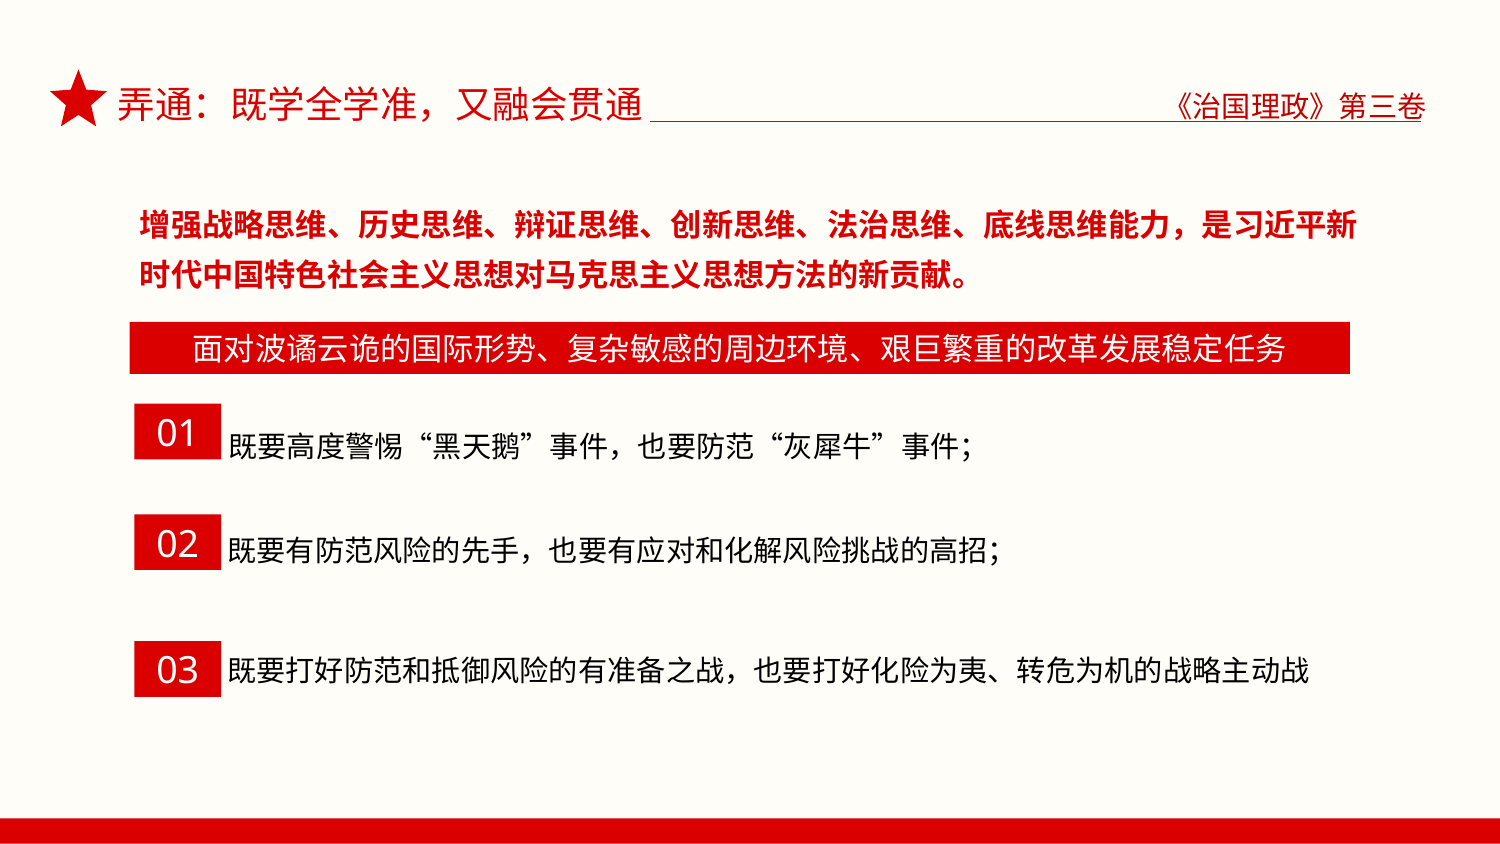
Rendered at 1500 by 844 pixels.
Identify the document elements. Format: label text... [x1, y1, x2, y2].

text_box 增强战略思维、历史思维、辩证思维、创新思维、法治思维、底线思维能力，是习近平新时代中国特色社会主义思想对马克思主义思想方法的新贡献。 [124, 184, 1390, 301]
text_box 既要打好防范和抵御风险的有准备之战，也要打好化险为夷、转危为机的战略主动战 [212, 634, 1360, 695]
text_box 既要有防范风险的先手，也要有应对和化解风险挑战的高招； [212, 514, 1360, 575]
text_box 01 [134, 403, 222, 460]
text_box 03 [134, 641, 222, 697]
text_box 面对波谲云诡的国际形势、复杂敏感的周边环境、艰巨繁重的改革发展稳定任务 [129, 321, 1350, 374]
text_box 既要高度警惕“黑天鹅”事件，也要防范“灰犀牛”事件； [213, 410, 1361, 471]
text_box 02 [134, 514, 212, 570]
